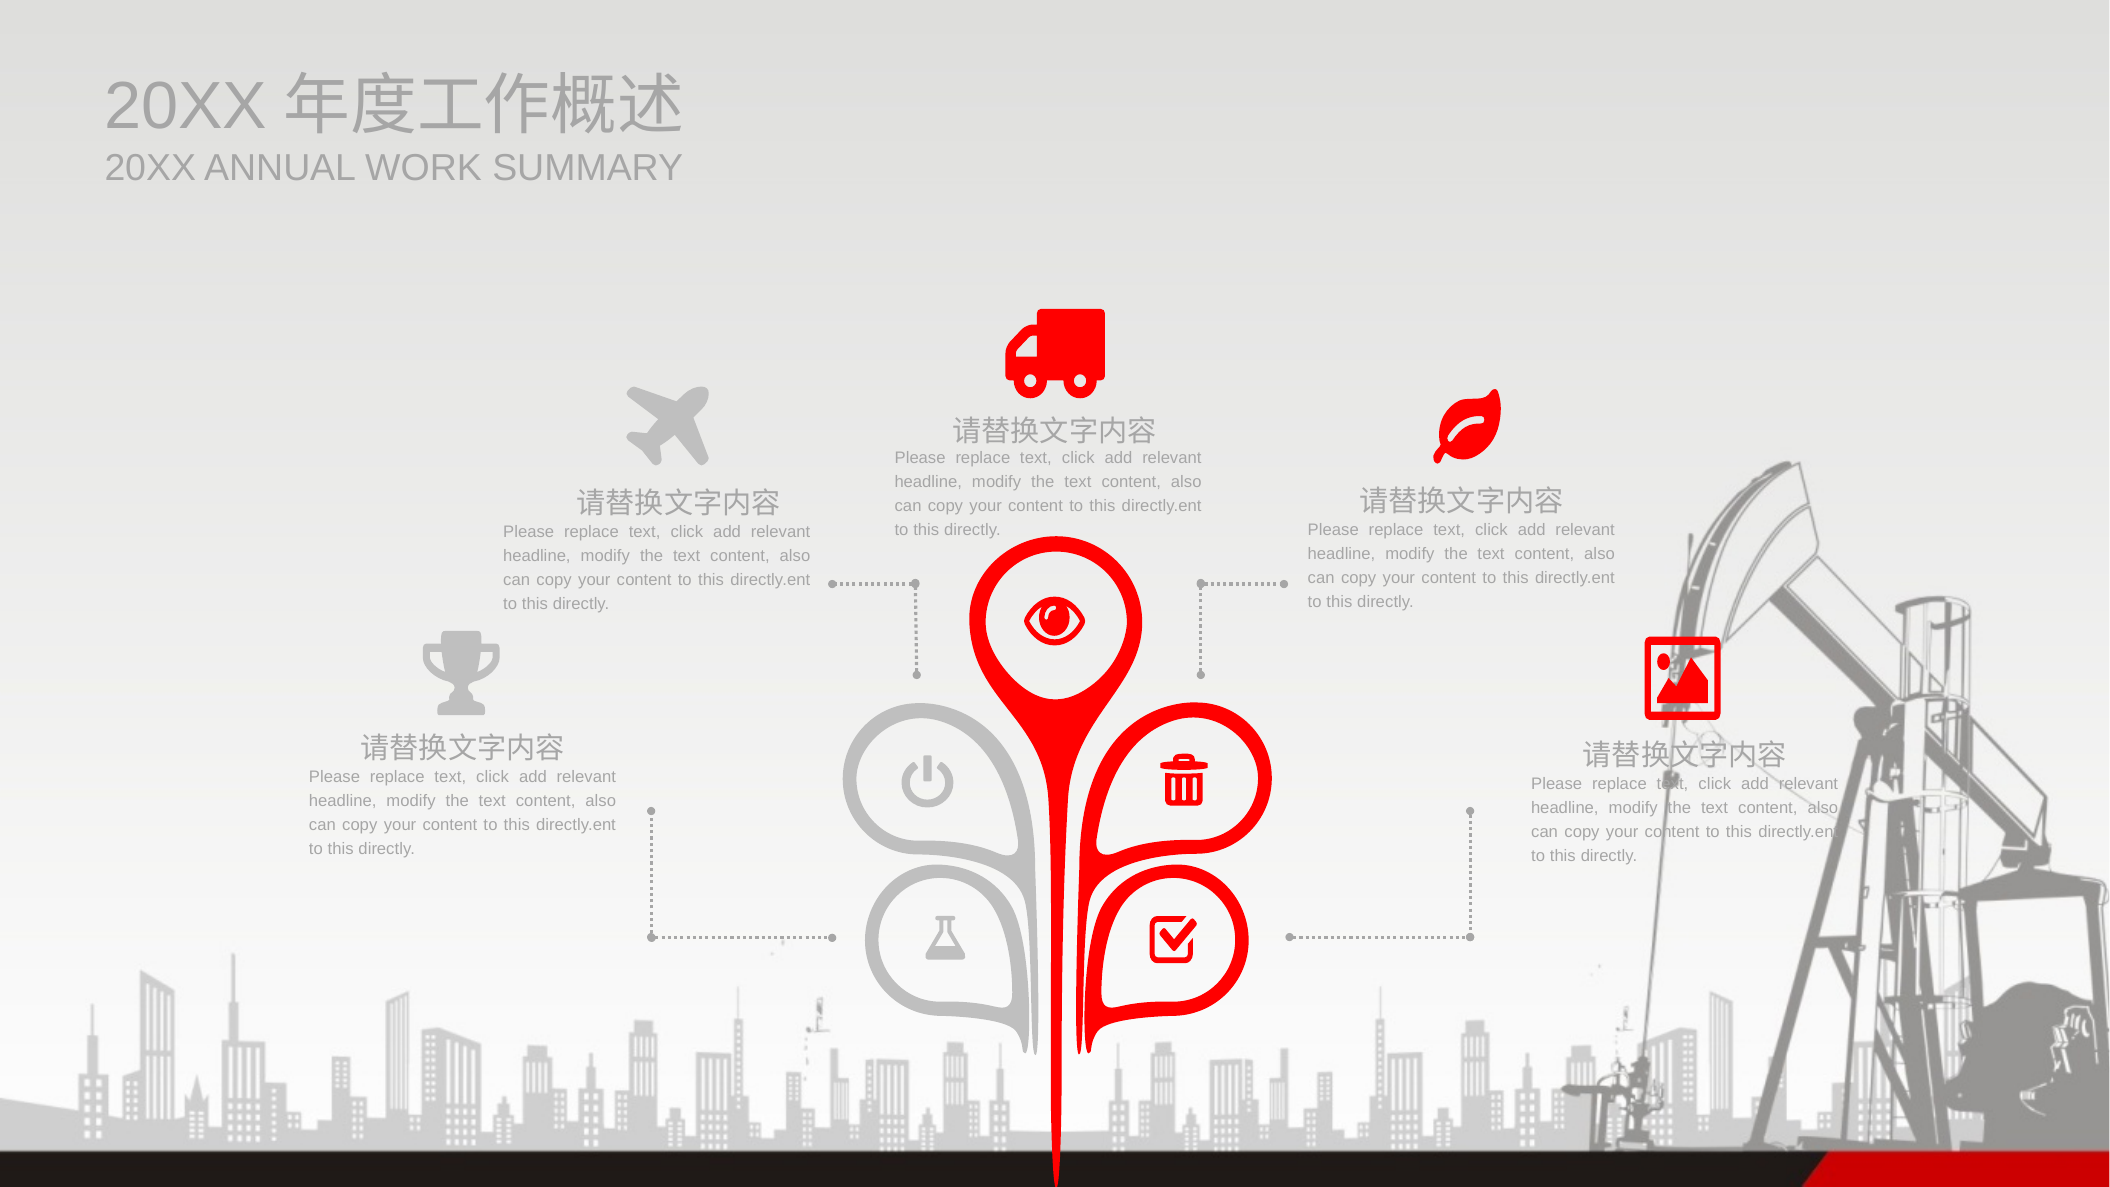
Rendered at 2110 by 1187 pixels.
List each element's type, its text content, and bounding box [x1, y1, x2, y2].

picture [0, 0, 2110, 1187]
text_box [864, 862, 1032, 1054]
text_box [967, 536, 1143, 1187]
text_box Please replace text, click add relevant headline, modify the text content, also can copy your content to this directly.ent to this directly. [503, 517, 811, 613]
text_box 请替换文字内容 [576, 477, 782, 517]
text_box [626, 386, 709, 466]
text_box 请替换文字内容 [952, 405, 1158, 443]
text_box [1433, 389, 1501, 464]
text_box Please replace text, click add relevant headline, modify the text content, also can copy your content to this directly.ent to this directly. [308, 762, 617, 859]
text_box 20XX年度工作概述 [104, 61, 692, 142]
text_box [1072, 694, 1272, 1057]
text_box 请替换文字内容 [360, 722, 566, 762]
text_box 请替换文字内容 [1582, 729, 1788, 768]
text_box 20XX ANNUAL WORK SUMMARY [104, 142, 692, 188]
text_box 请替换文字内容 [1359, 475, 1564, 514]
text_box [1644, 636, 1721, 720]
text_box [1005, 308, 1105, 399]
text_box Please replace text, click add relevant headline, modify the text content, also can copy your content to this directly.ent to this directly. [1531, 768, 1839, 865]
text_box Please replace text, click add relevant headline, modify the text content, also can copy your content to this directly.ent to this directly. [1307, 514, 1616, 611]
text_box Please replace text, click add relevant headline, modify the text content, also can copy your content to this directly.ent to this directly. [894, 443, 1203, 539]
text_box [842, 694, 1043, 1058]
text_box [422, 630, 500, 716]
